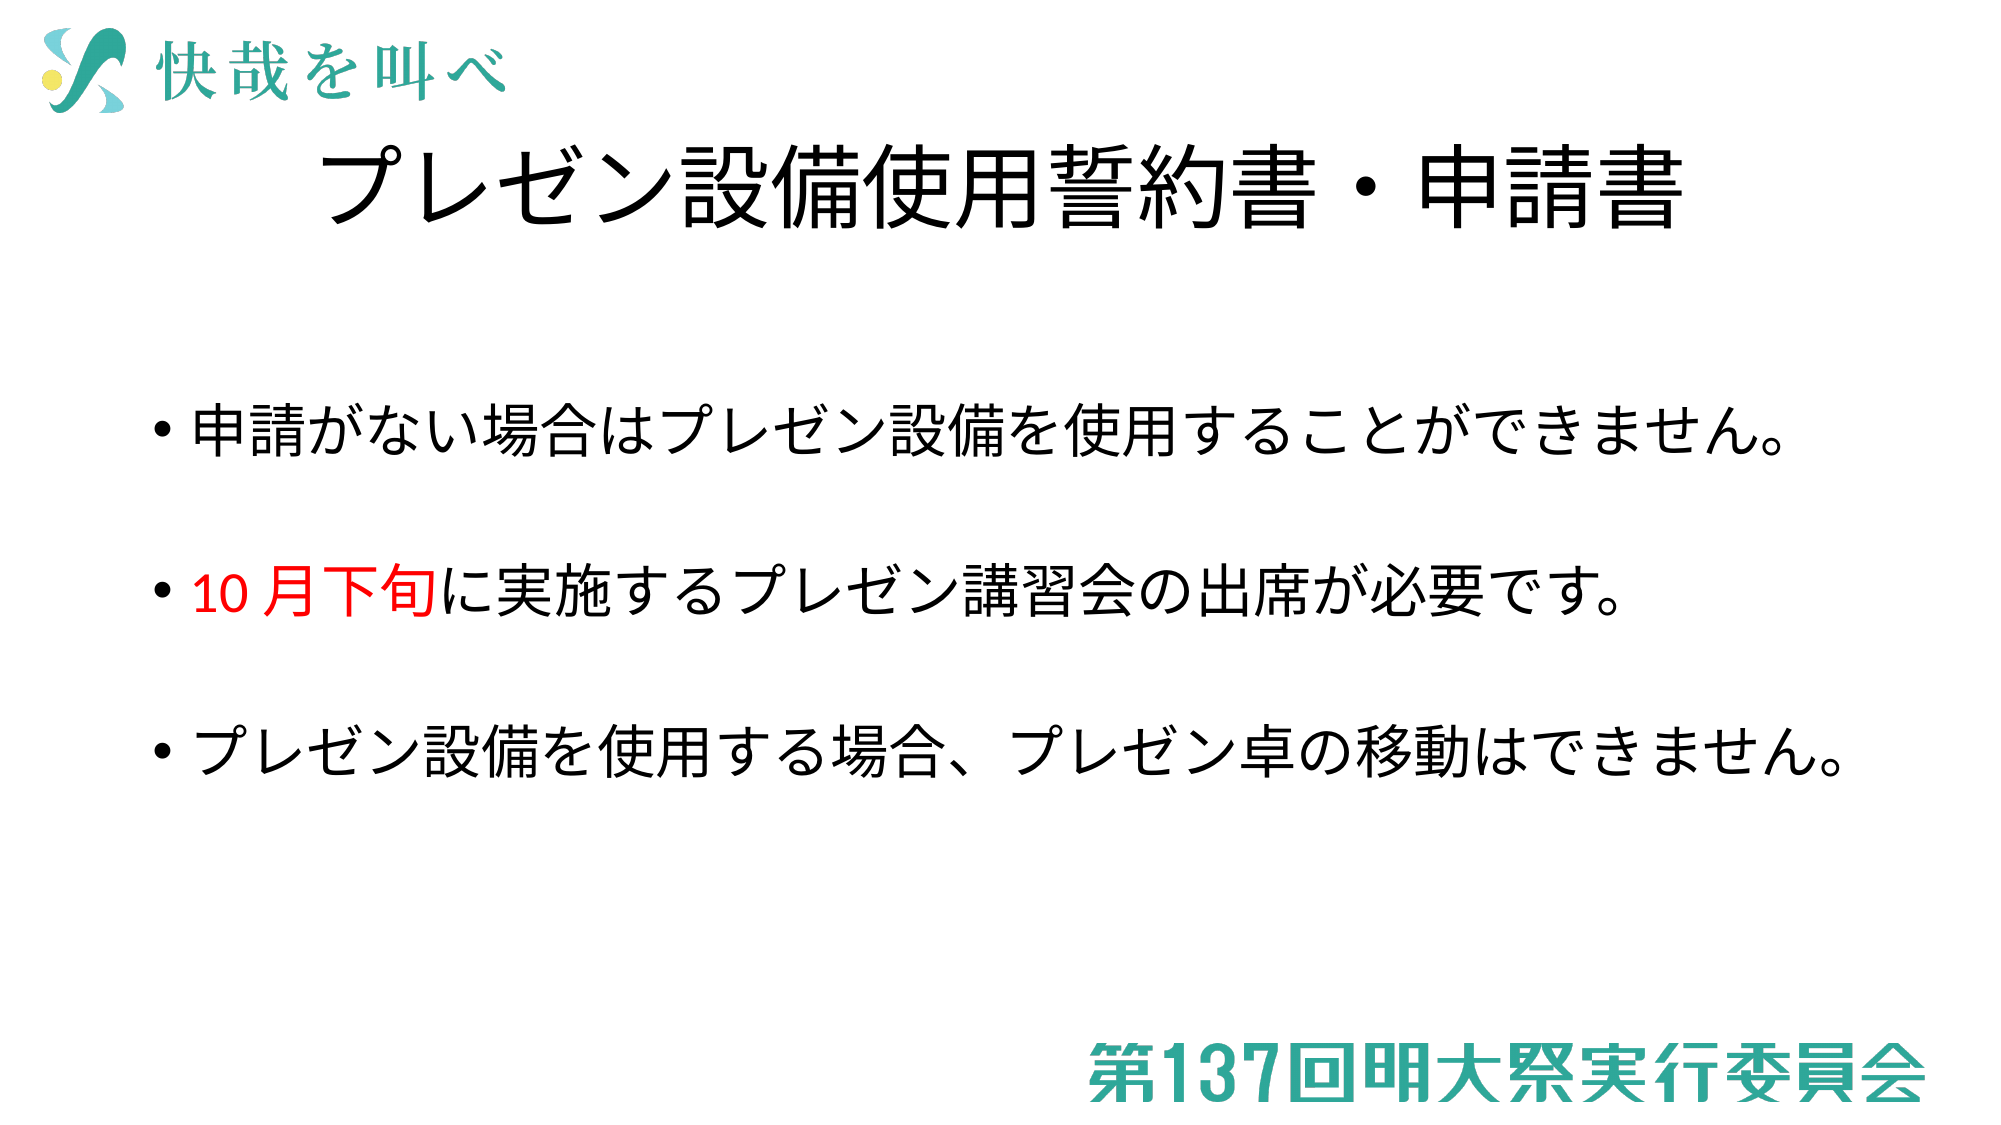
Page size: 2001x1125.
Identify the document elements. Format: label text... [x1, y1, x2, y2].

title プレゼン設備使用誓約書・申請書 [137, 82, 1863, 301]
picture [41, 28, 506, 113]
picture [1088, 1043, 1926, 1102]
list 申請がない場合はプレゼン設備を使用することができません。 10月下旬に実施するプレゼン講習会の出席が必要です。 プレゼン設備を使用する場合、プレゼン卓の移動はできません。 [137, 316, 1863, 1014]
